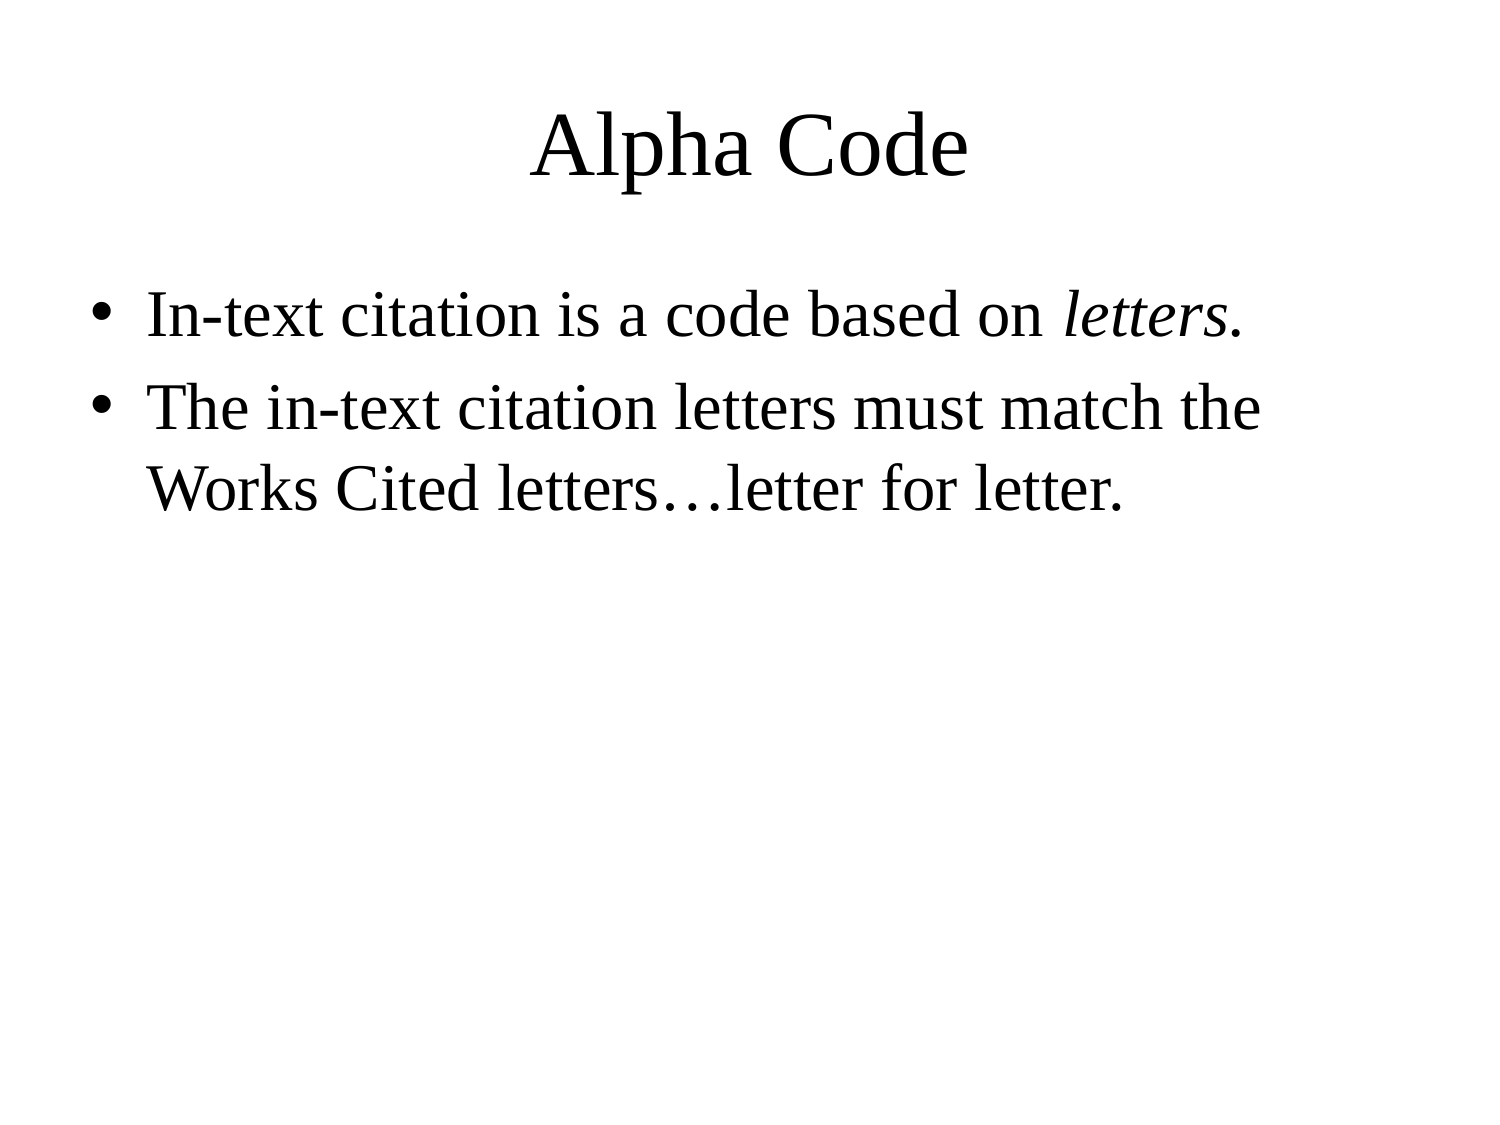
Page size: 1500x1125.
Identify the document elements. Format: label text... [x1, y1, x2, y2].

list In-text citation is a code based on letters. The in-text citation letters must match the Works Cited letters…letter for letter. [75, 262, 1425, 1005]
title Alpha Code [75, 45, 1425, 233]
